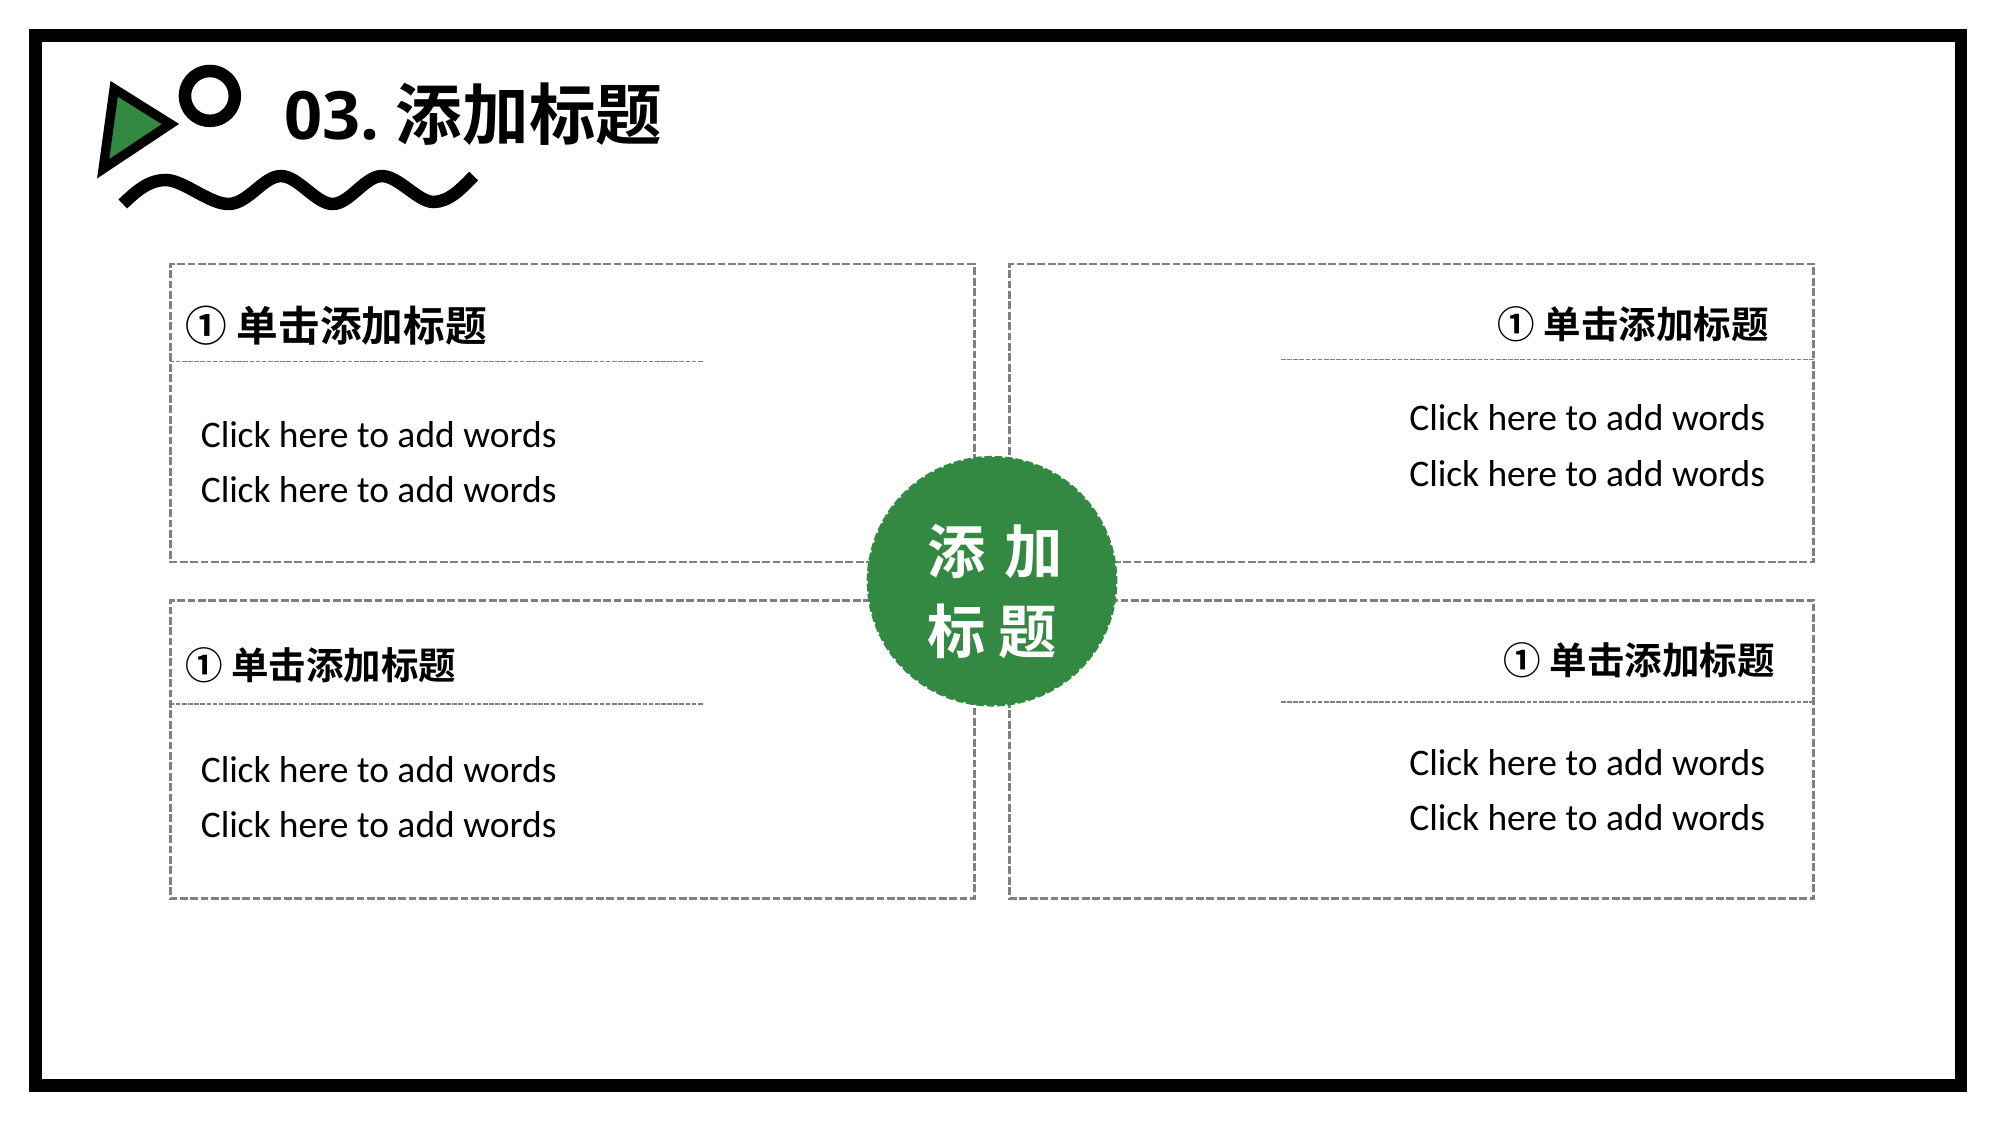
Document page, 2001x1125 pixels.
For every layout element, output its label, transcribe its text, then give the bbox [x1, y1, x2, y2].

text_box [101, 87, 173, 171]
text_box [170, 264, 975, 563]
text_box 03.添加标题 [269, 65, 678, 264]
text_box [1009, 264, 1945, 563]
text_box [867, 457, 1117, 706]
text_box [170, 600, 975, 899]
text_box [1009, 600, 1927, 899]
text_box [35, 35, 1962, 1087]
text_box [122, 178, 269, 206]
text_box [183, 69, 236, 122]
